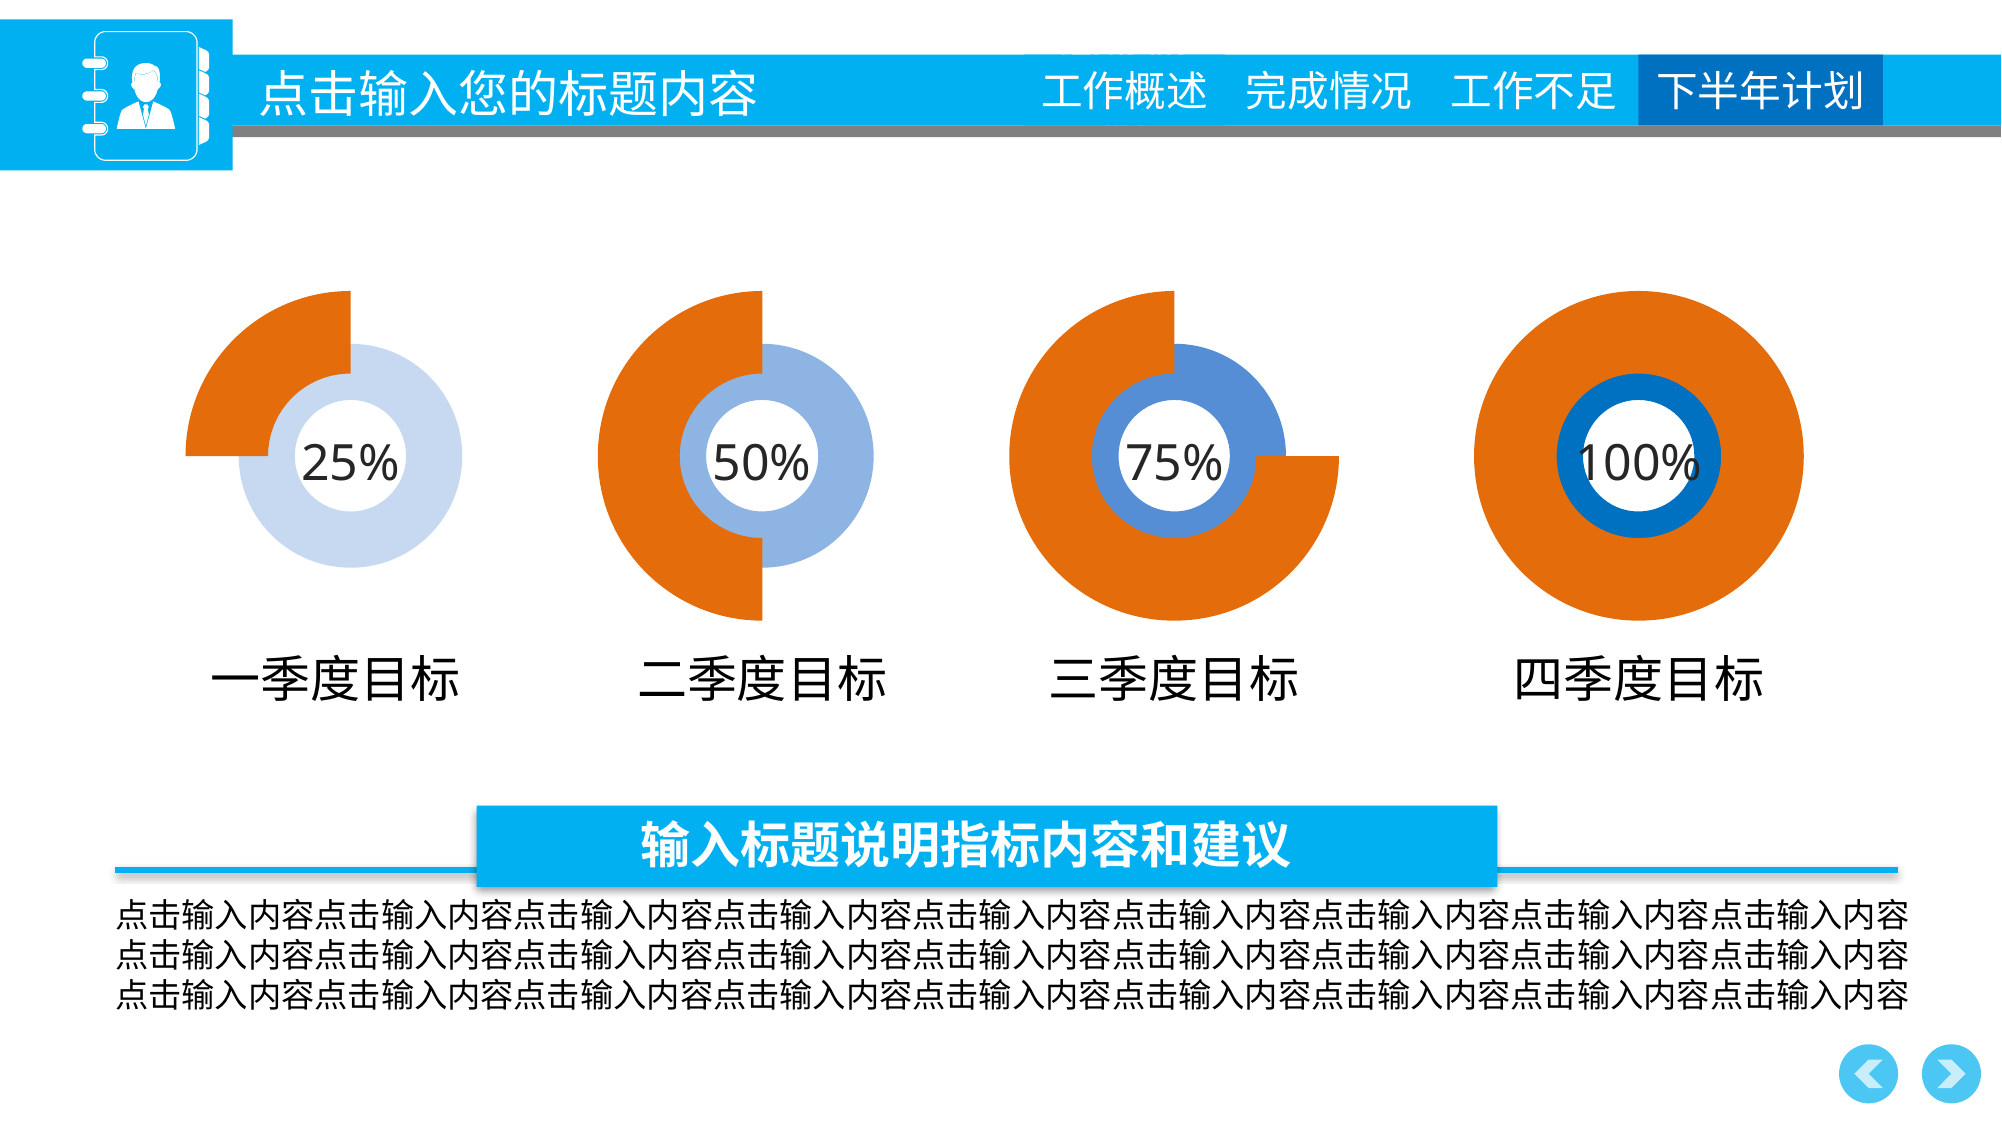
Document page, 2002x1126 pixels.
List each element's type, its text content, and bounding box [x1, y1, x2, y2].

text_box 50% [698, 422, 827, 498]
text_box [680, 343, 874, 568]
text_box 一季度目标 [195, 640, 476, 716]
text_box [1009, 290, 1339, 621]
text_box [1092, 343, 1286, 538]
text_box [1569, 498, 1708, 538]
text_box [597, 290, 763, 621]
text_box 四季度目标 [1498, 640, 1779, 716]
text_box 点击输入内容点击输入内容点击输入内容点击输入内容点击输入内容点击输入内容点击输入内容点击输入内容点击输入内容 点击输入内容点击输入内容点击输入内容点击输入内容点击输入内容点击输入内容点击输入内容点击输入内容点击输入内容 点击输入内容点击输入内容点击输入内容点击输入内容点击输入内容点击输入内容点击输入内容点击输入内容点击输入内容 [100, 886, 1934, 1022]
text_box 点击输入您的标题内容 [243, 54, 774, 130]
text_box [1565, 374, 1713, 422]
text_box [82, 31, 210, 161]
text_box 25% [286, 422, 415, 498]
text_box [1474, 290, 1804, 621]
text_box 100% [1560, 422, 1718, 498]
text_box 75% [1110, 422, 1239, 498]
text_box [0, 17, 235, 172]
text_box 三季度目标 [1034, 640, 1314, 716]
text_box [114, 805, 1899, 888]
text_box [185, 290, 351, 457]
text_box [238, 343, 463, 568]
text_box 二季度目标 [622, 640, 902, 716]
